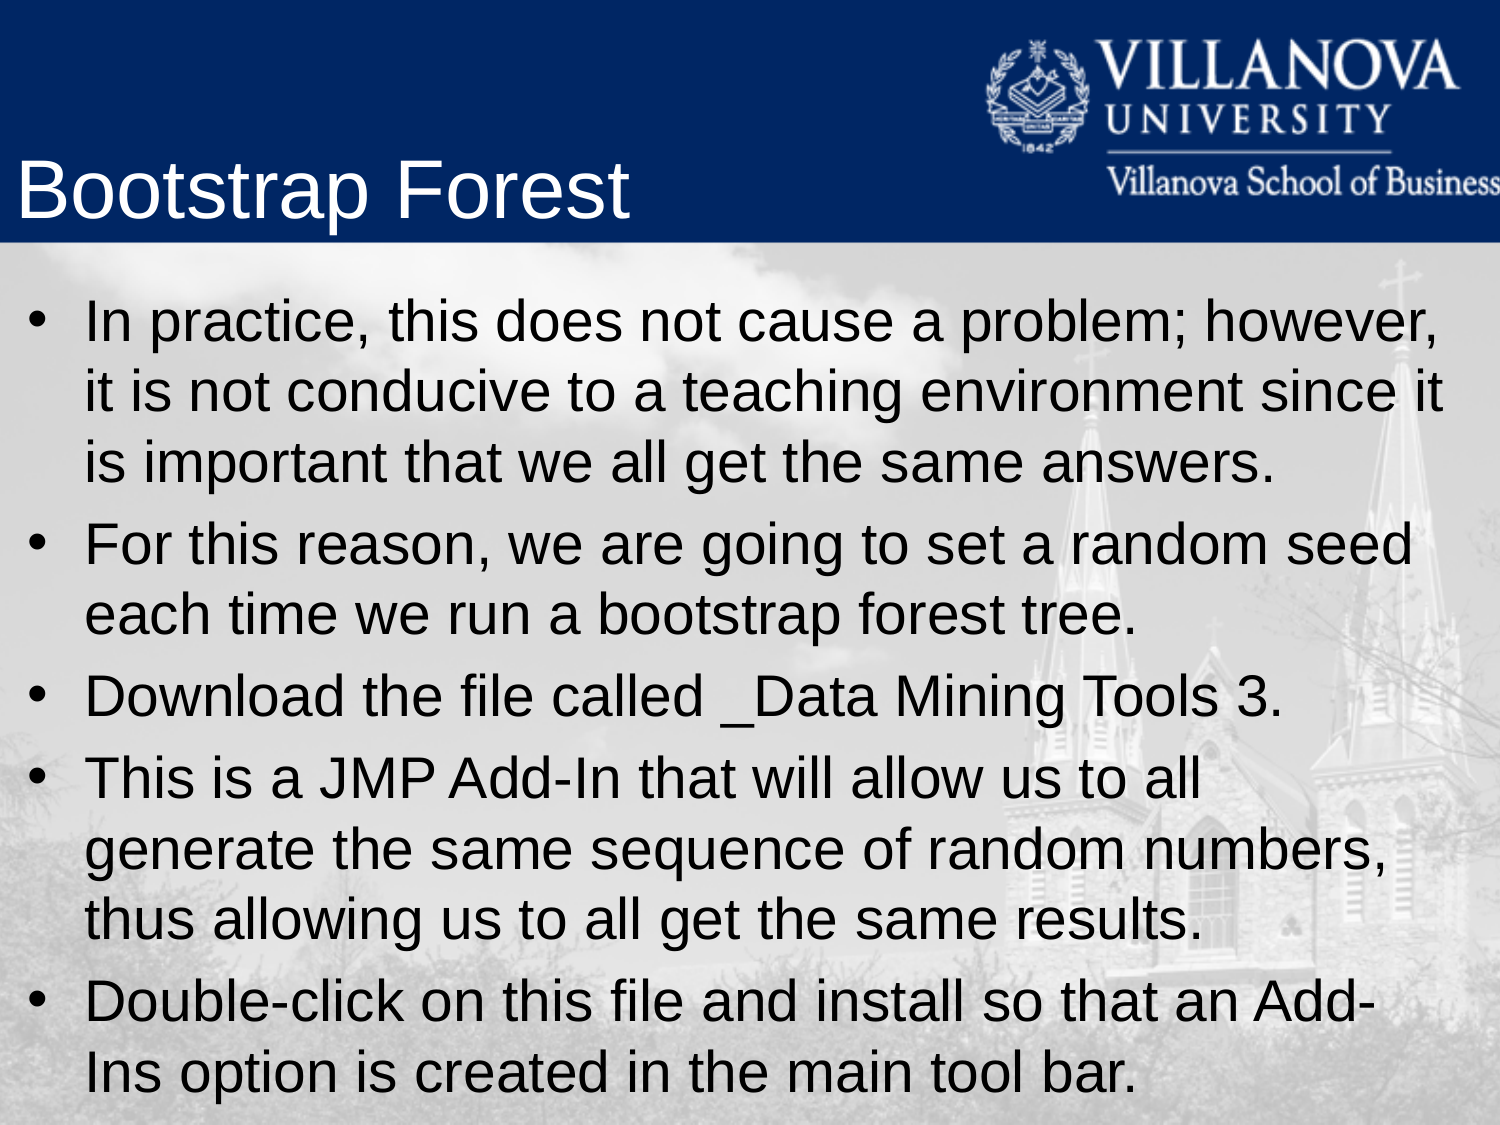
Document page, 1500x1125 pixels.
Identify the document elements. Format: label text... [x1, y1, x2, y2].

list In practice, this does not cause a problem; however, it is not conducive to a teaching environment since it is important that we all get the same answers. For this reason, we are going to set a random seed each time we run a bootstrap forest tree. Download the file called _Data Mining Tools 3. This is a JMP Add-In that will allow us to all generate the same sequence of random numbers, thus allowing us to all get the same results. Double-click on this file and install so that an Add-Ins option is created in the main tool bar. [12, 275, 1463, 1125]
text_box Bootstrap Forest [0, 62, 1350, 250]
picture [0, 0, 1500, 1125]
